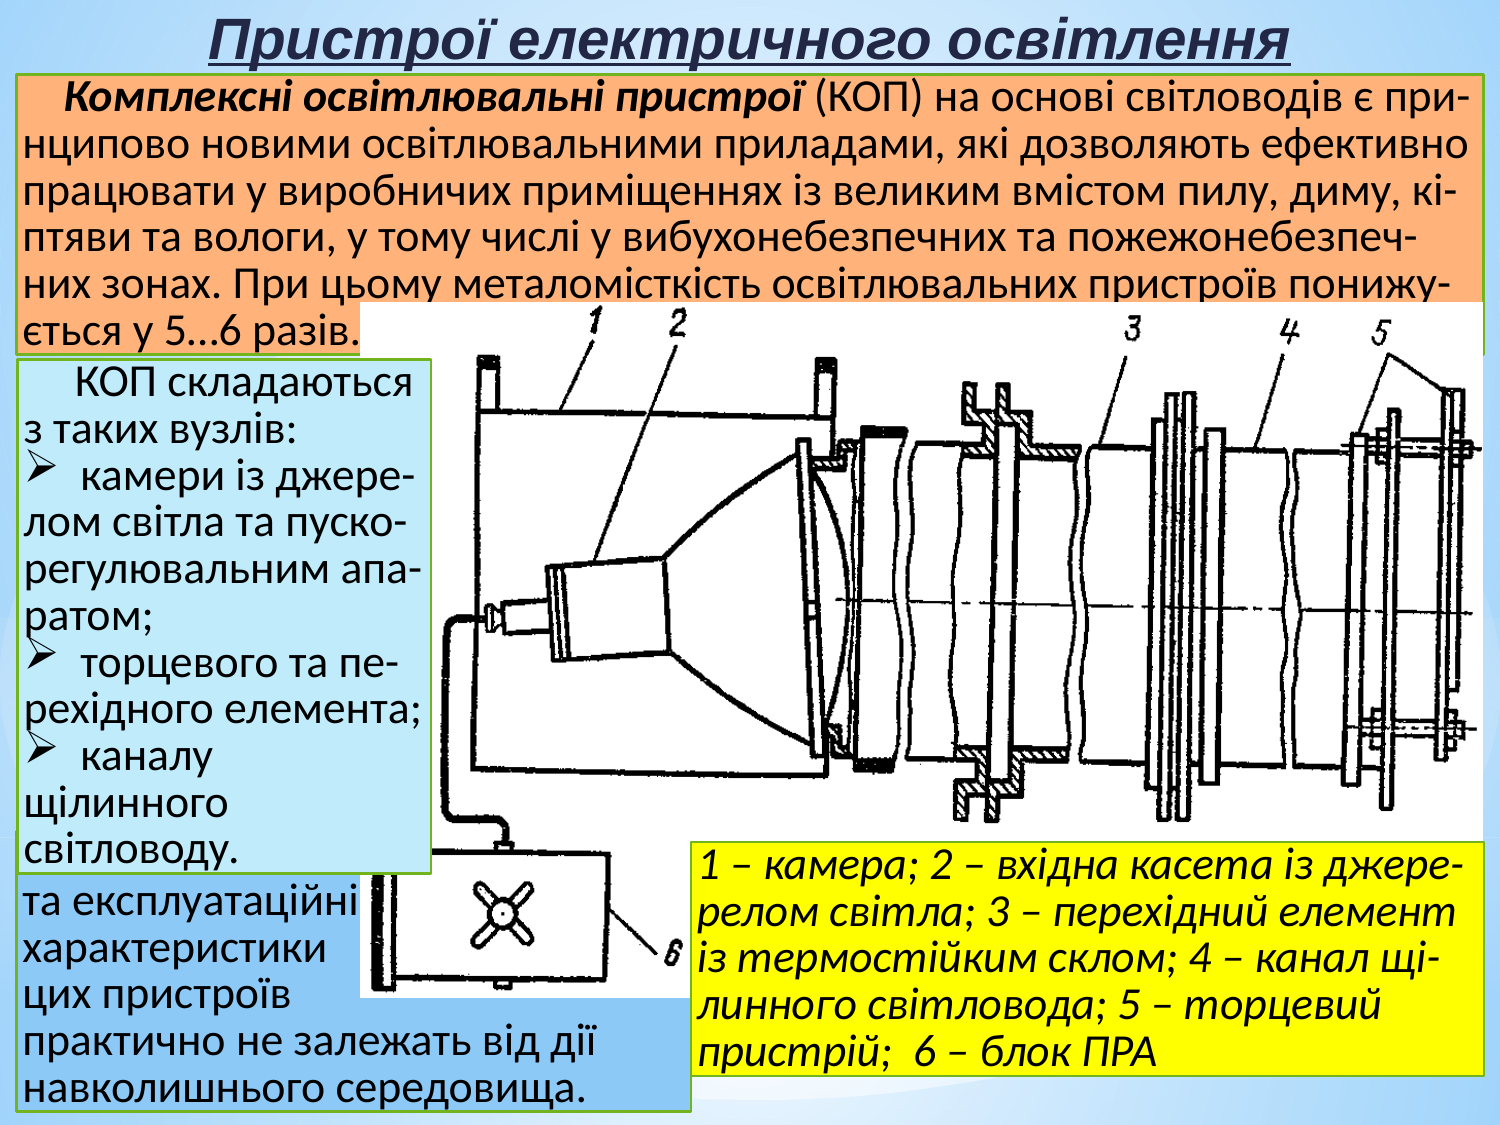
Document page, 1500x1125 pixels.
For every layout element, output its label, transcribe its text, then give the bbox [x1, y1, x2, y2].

text_box Пристрої електричного освітлення [17, 11, 1483, 72]
text_box КОП складаються з таких вузлів: камери із джере-лом світла та пуско-регулювальним апа-ратом; торцевого та пе-рехідного елемента; каналу щілинного світловоду. [16, 358, 353, 875]
text_box Світлотехнічні та експлуатаційні характеристики цих пристроїв практично не залежать від дії навколишнього середовища. [15, 830, 692, 1113]
text_box Комплексні освітлювальні пристрої (КОП) на основі світловодів є при-нципово новими освітлювальними приладами, які дозволяють ефективно працювати у виробничих приміщеннях із великим вмістом пилу, диму, кі-птяви та вологи, у тому числі у вибухонебезпечних та пожежонебезпеч-них зонах. При цьому металомісткість освітлювальних пристроїв понижу-ється у 5…6 разів. [15, 73, 1485, 356]
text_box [359, 302, 1485, 1094]
